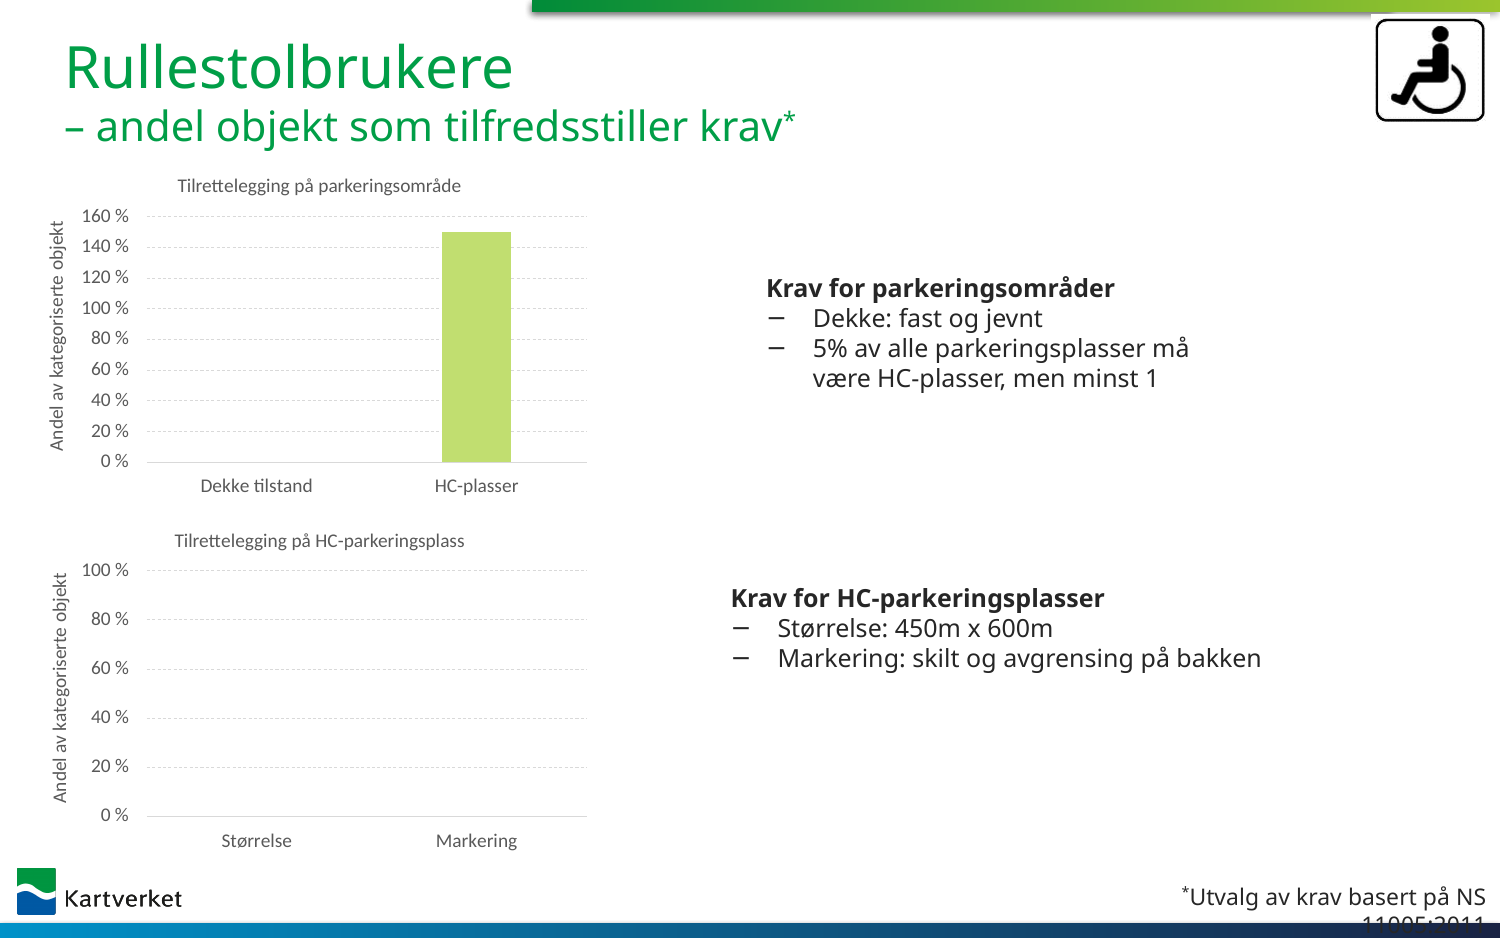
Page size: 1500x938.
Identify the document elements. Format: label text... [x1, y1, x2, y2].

picture [1371, 13, 1491, 127]
text_box Krav for parkeringsområder Dekke: fast og jevnt 5% av alle parkeringsplasser må være HC-plasser, men minst 1 [751, 264, 1232, 400]
text_box *Utvalg av krav basert på NS 11005:2011 [1068, 873, 1500, 938]
text_box Krav for HC-parkeringsplasser Størrelse: 450m x 600m Markering: skilt og avgrensing på bakken [715, 574, 1278, 680]
text_box Rullestolbrukere – andel objekt som tilfredsstiller krav* [49, 23, 1431, 158]
picture [41, 166, 598, 505]
picture [41, 520, 598, 859]
